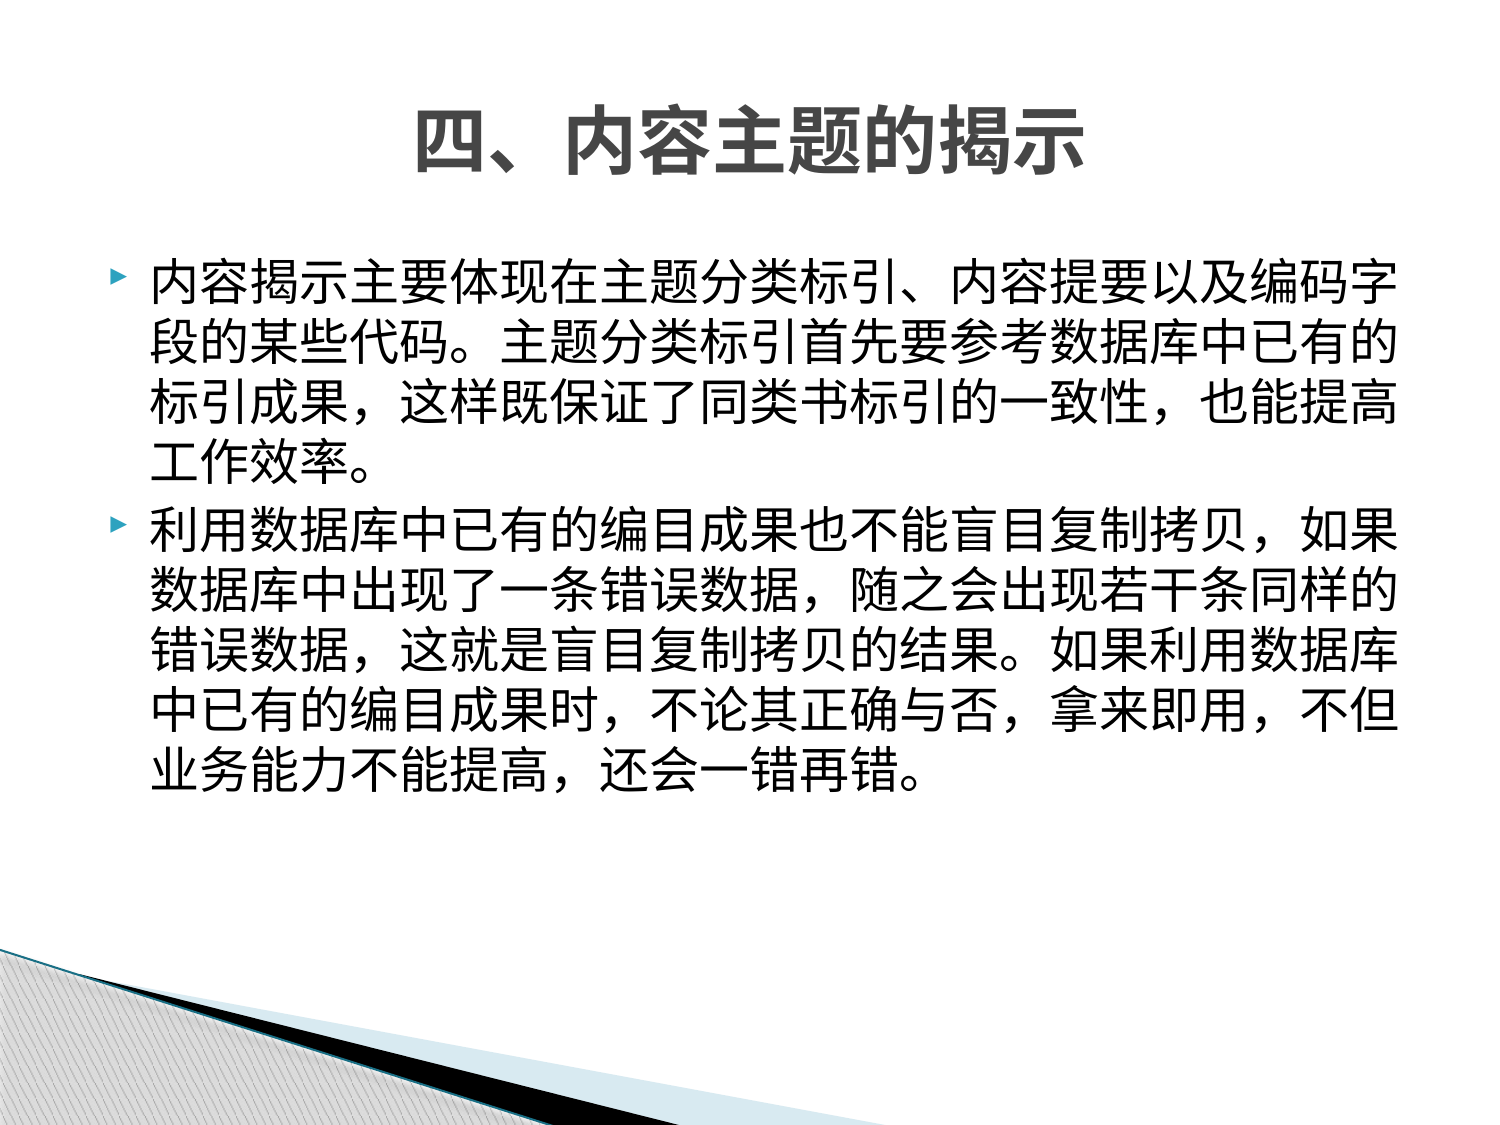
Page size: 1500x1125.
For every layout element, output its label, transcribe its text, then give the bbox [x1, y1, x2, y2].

list 内容揭示主要体现在主题分类标引、内容提要以及编码字段的某些代码。主题分类标引首先要参考数据库中已有的标引成果，这样既保证了同类书标引的一致性，也能提高工作效率。 利用数据库中已有的编目成果也不能盲目复制拷贝，如果数据库中出现了一条错误数据，随之会出现若干条同样的错误数据，这就是盲目复制拷贝的结果。如果利用数据库中已有的编目成果时，不论其正确与否，拿来即用，不但业务能力不能提高，还会一错再错。 [75, 243, 1425, 986]
title 四、内容主题的揭示 [75, 45, 1425, 233]
